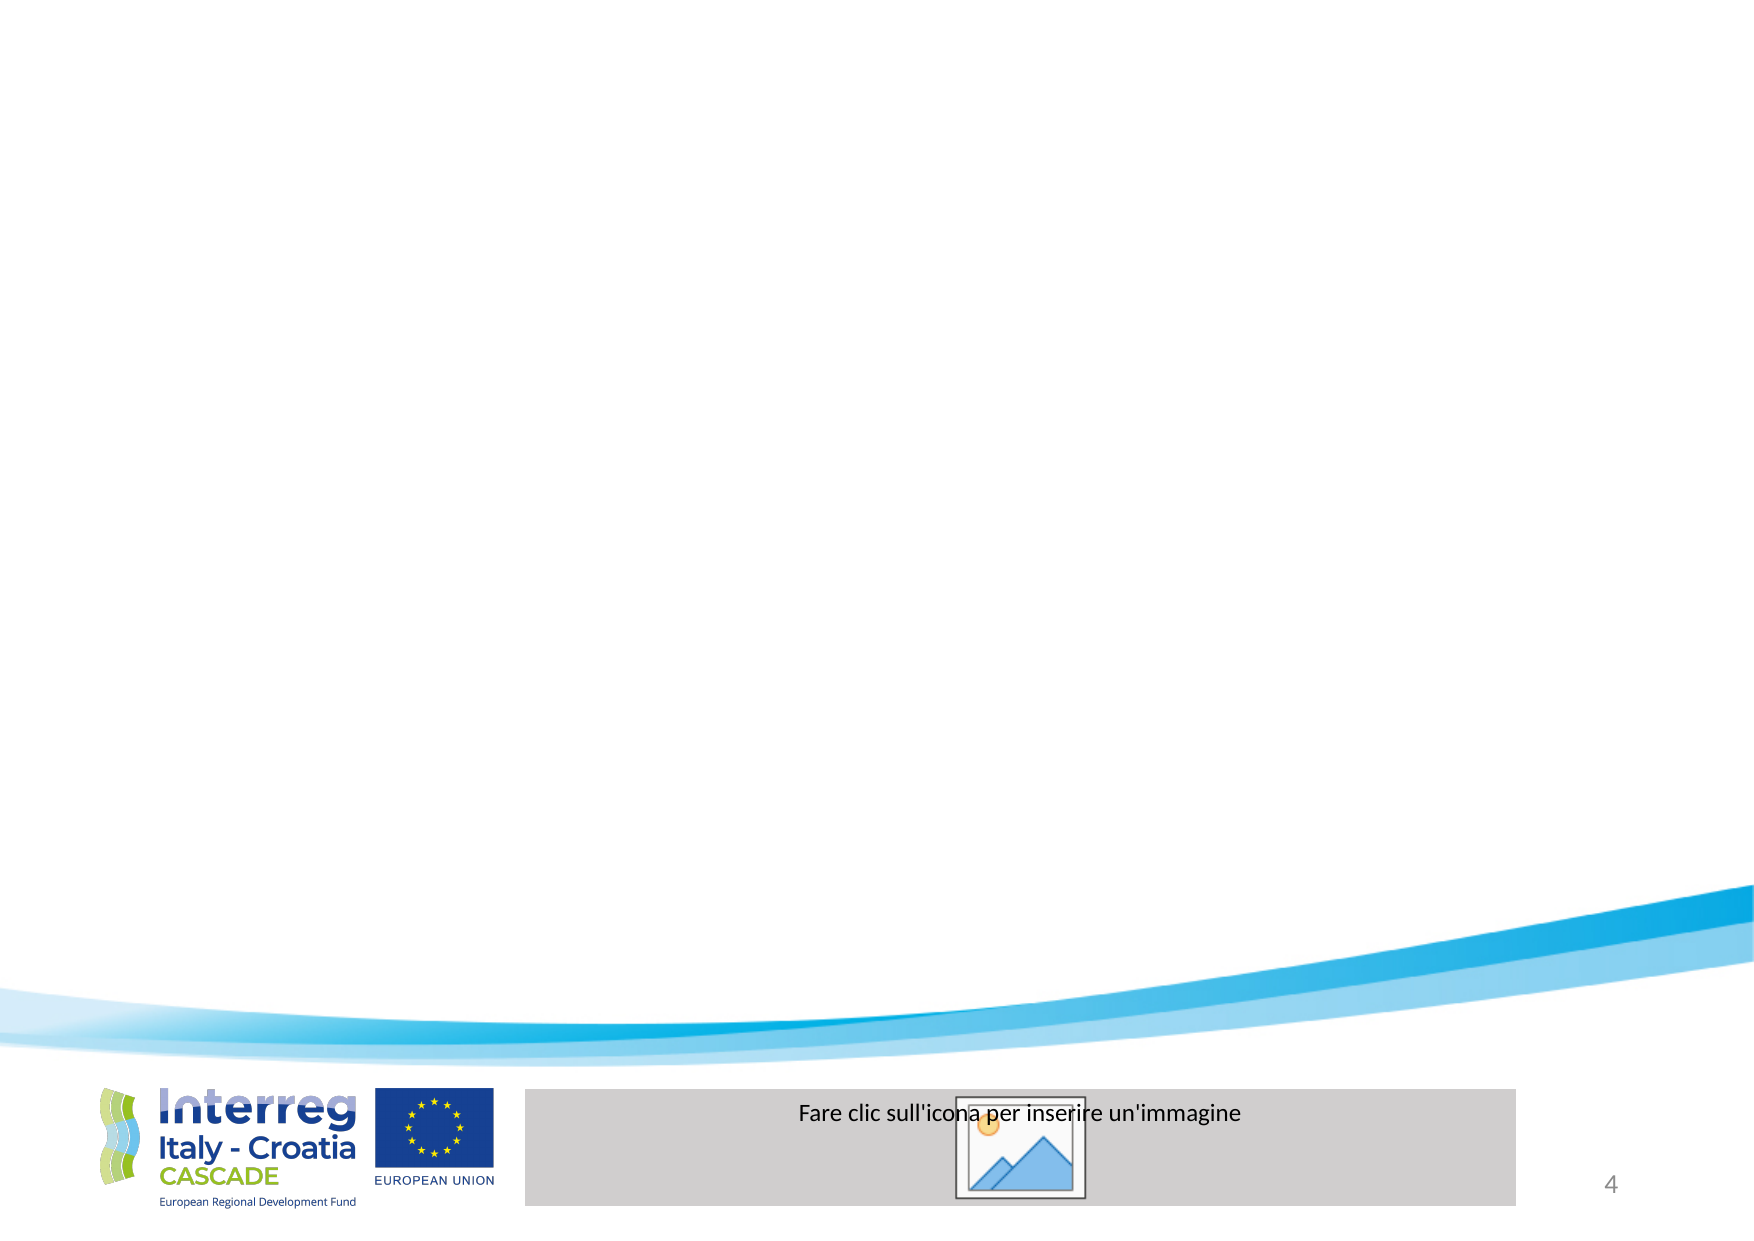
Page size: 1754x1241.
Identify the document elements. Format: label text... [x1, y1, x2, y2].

picture [0, 884, 1754, 1219]
slide_number 4 [1526, 1149, 1634, 1216]
